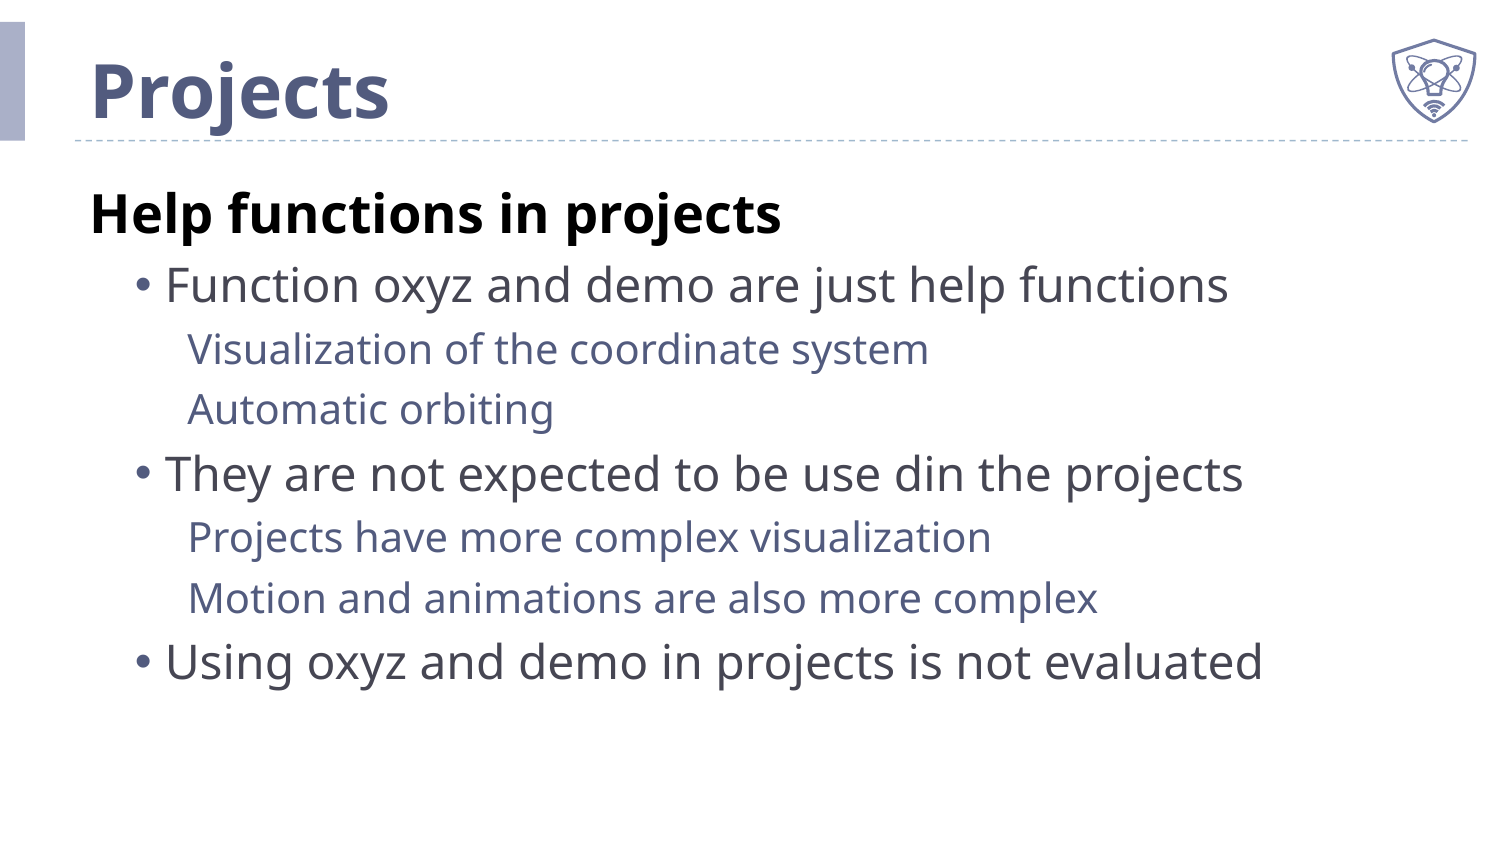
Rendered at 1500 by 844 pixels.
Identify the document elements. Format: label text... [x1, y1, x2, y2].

list Help functions in projects Function oxyz and demo are just help functions Visualization of the coordinate system Automatic orbiting They are not expected to be use din the projects Projects have more complex visualization Motion and animations are also more complex Using oxyz and demo in projects is not evaluated [75, 171, 1475, 835]
title Projects [75, 18, 1475, 141]
